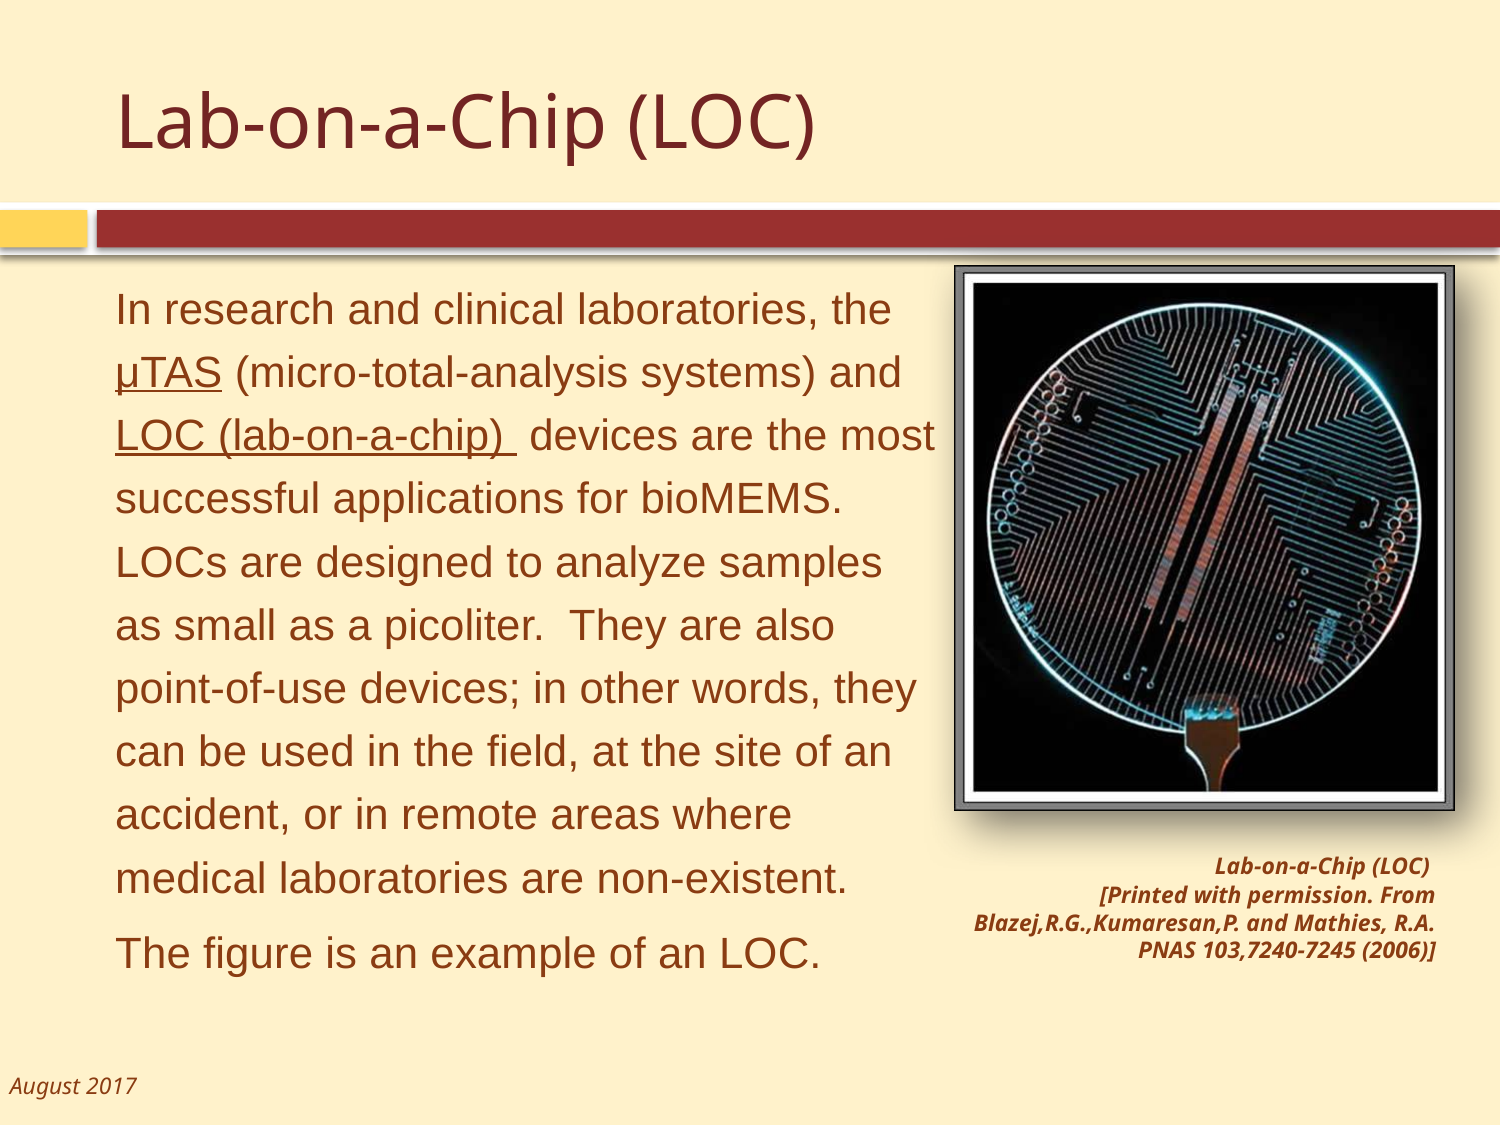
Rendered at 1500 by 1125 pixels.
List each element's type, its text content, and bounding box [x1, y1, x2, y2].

title Lab-on-a-Chip (LOC) [100, 37, 1438, 200]
list In research and clinical laboratories, the μTAS (micro-total-analysis systems) and LOC (lab-on-a-chip) devices are the most successful applications for bioMEMS. LOCs are designed to analyze samples as small as a picoliter. They are also point-of-use devices; in other words, they can be used in the field, at the site of an accident, or in remote areas where medical laboratories are non-existent. The figure is an example of an LOC. [100, 262, 958, 1045]
text_box Lab-on-a-Chip (LOC) [Printed with permission. From Blazej,R.G.,Kumaresan,P. and Mathies, R.A. PNAS 103,7240-7245 (2006)] [950, 844, 1451, 971]
picture [954, 265, 1455, 811]
